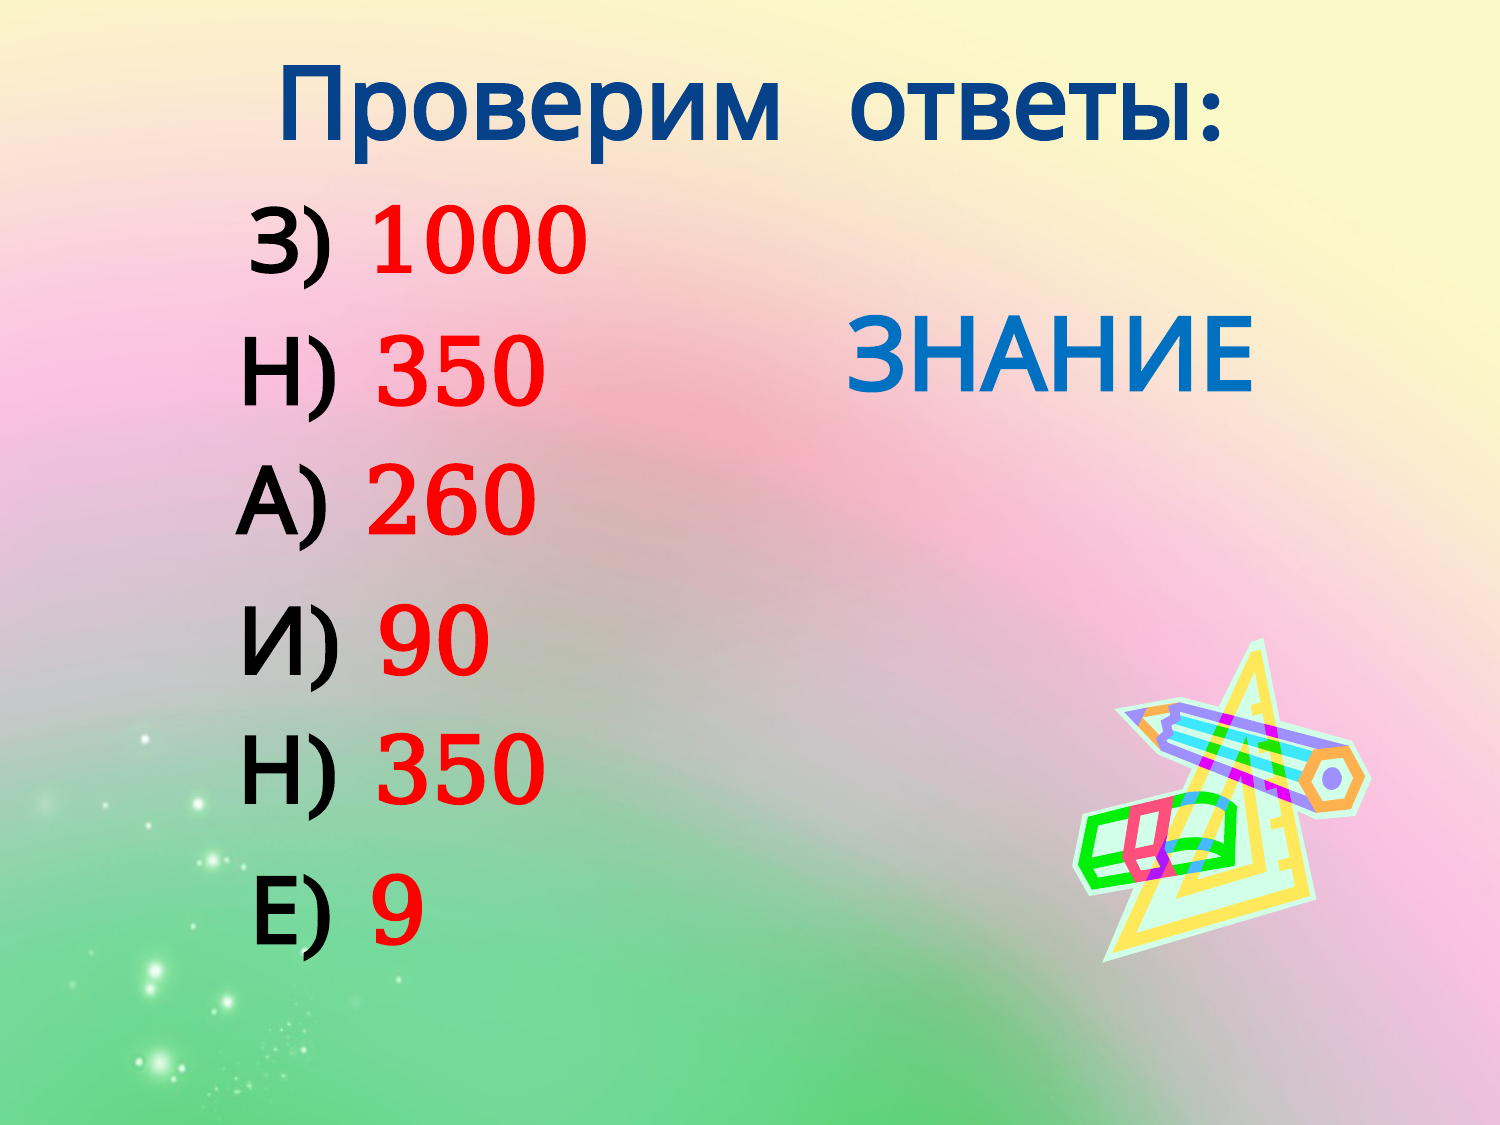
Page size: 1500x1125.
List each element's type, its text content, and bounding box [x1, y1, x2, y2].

text_box А) 260 [222, 433, 598, 574]
text_box Н) 350 [222, 304, 598, 433]
list З) 1000 [234, 219, 614, 309]
text_box Проверим ответы: [76, 30, 1427, 219]
text_box И) 90 [222, 574, 598, 730]
text_box ЗНАНИЕ [832, 281, 1289, 446]
picture [0, 0, 1500, 1125]
text_box Н) 350 [222, 703, 586, 844]
text_box Е) 9 [234, 843, 598, 997]
